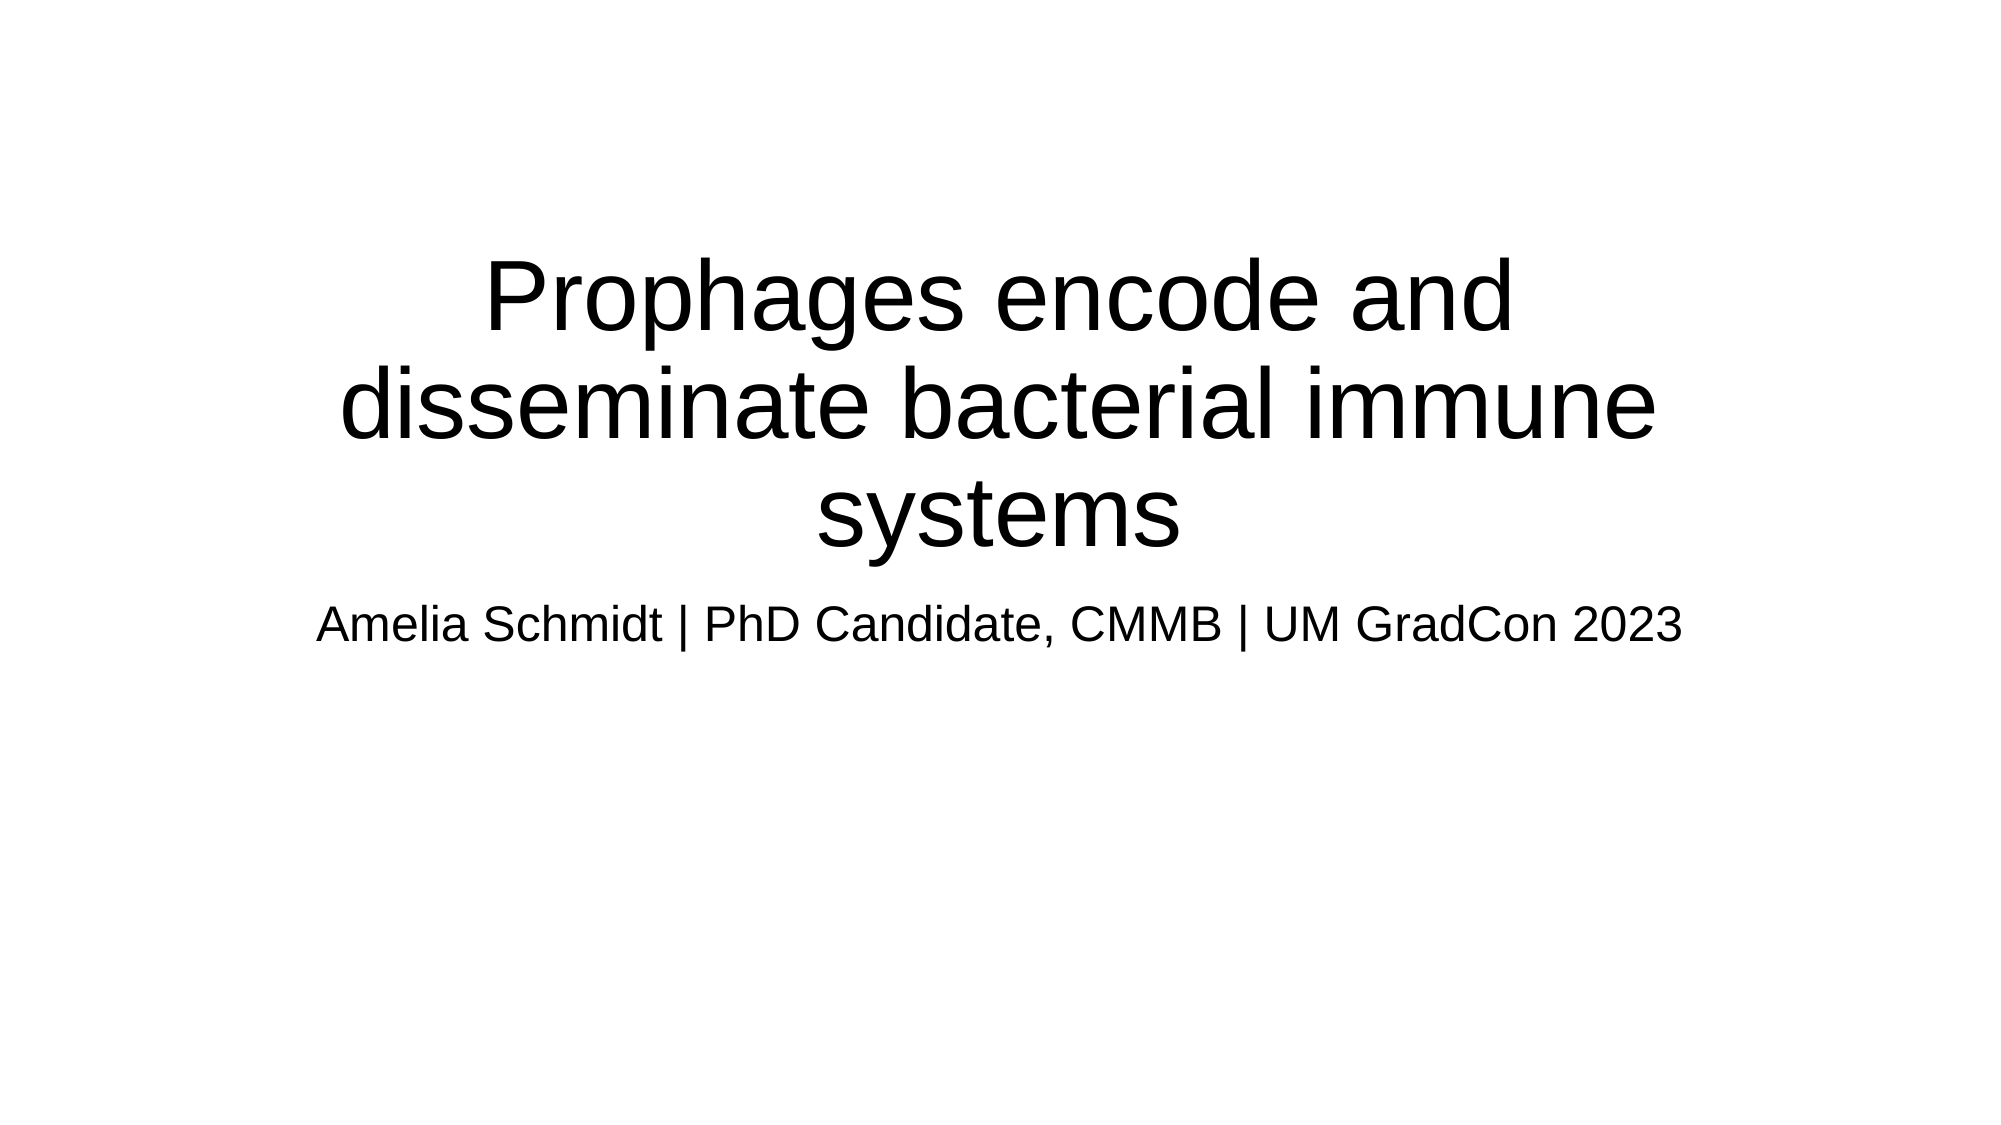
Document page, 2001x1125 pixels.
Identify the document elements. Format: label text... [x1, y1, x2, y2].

title Prophages encode and disseminate bacterial immune systems [249, 184, 1750, 576]
subtitle Amelia Schmidt | PhD Candidate, CMMB | UM GradCon 2023 [249, 590, 1750, 863]
